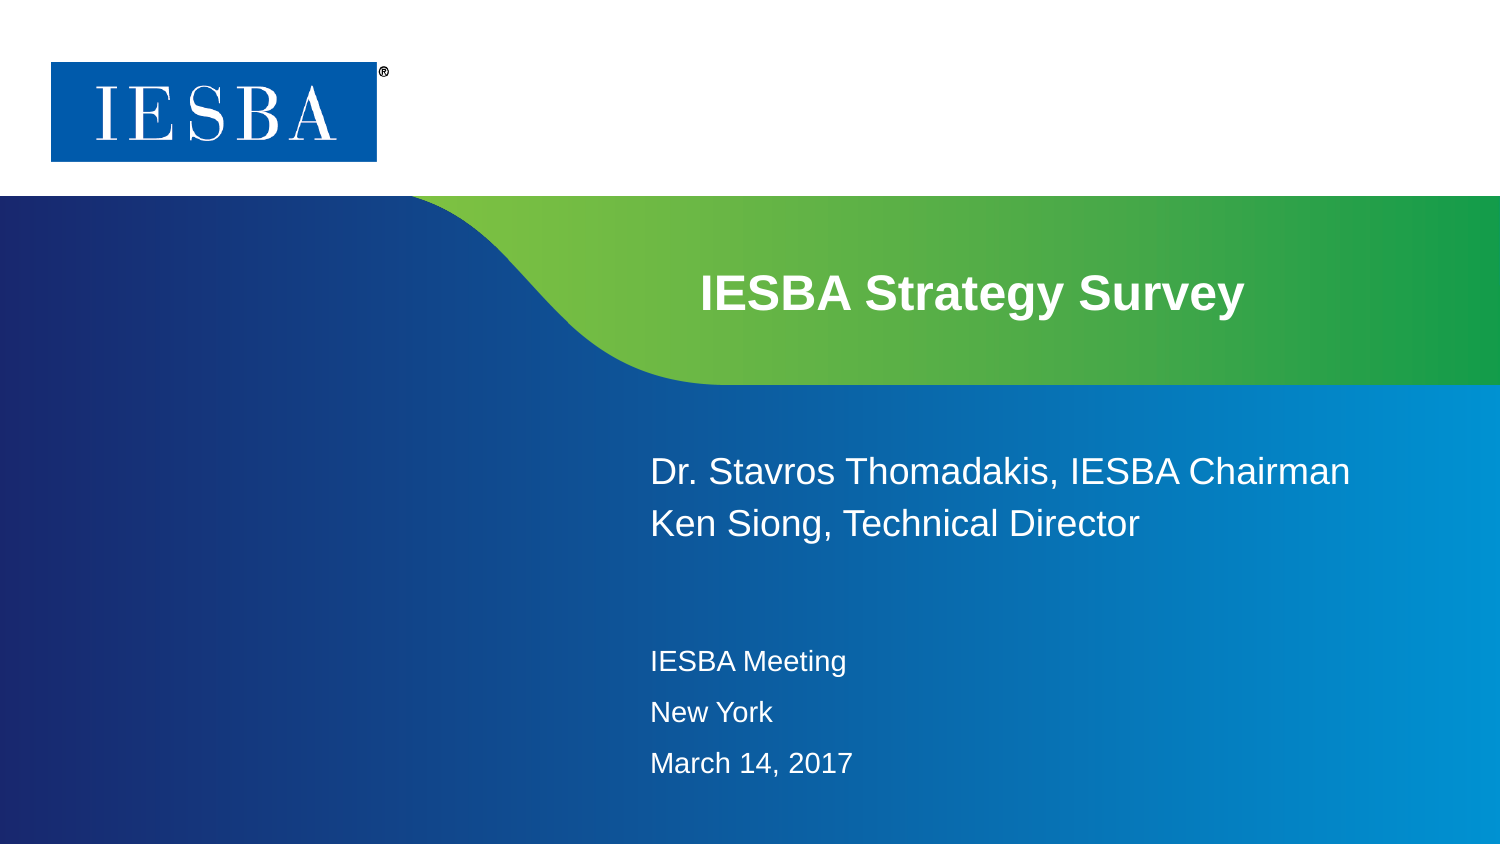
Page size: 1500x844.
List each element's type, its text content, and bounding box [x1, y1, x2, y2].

title IESBA Strategy Survey [699, 229, 1463, 352]
text_box Dr. Stavros Thomadakis, IESBA Chairman Ken Siong, Technical Director [649, 446, 1475, 560]
picture [412, 196, 1500, 385]
subtitle IESBA Meeting New York March 14, 2017 [650, 642, 1450, 785]
picture [51, 62, 389, 162]
